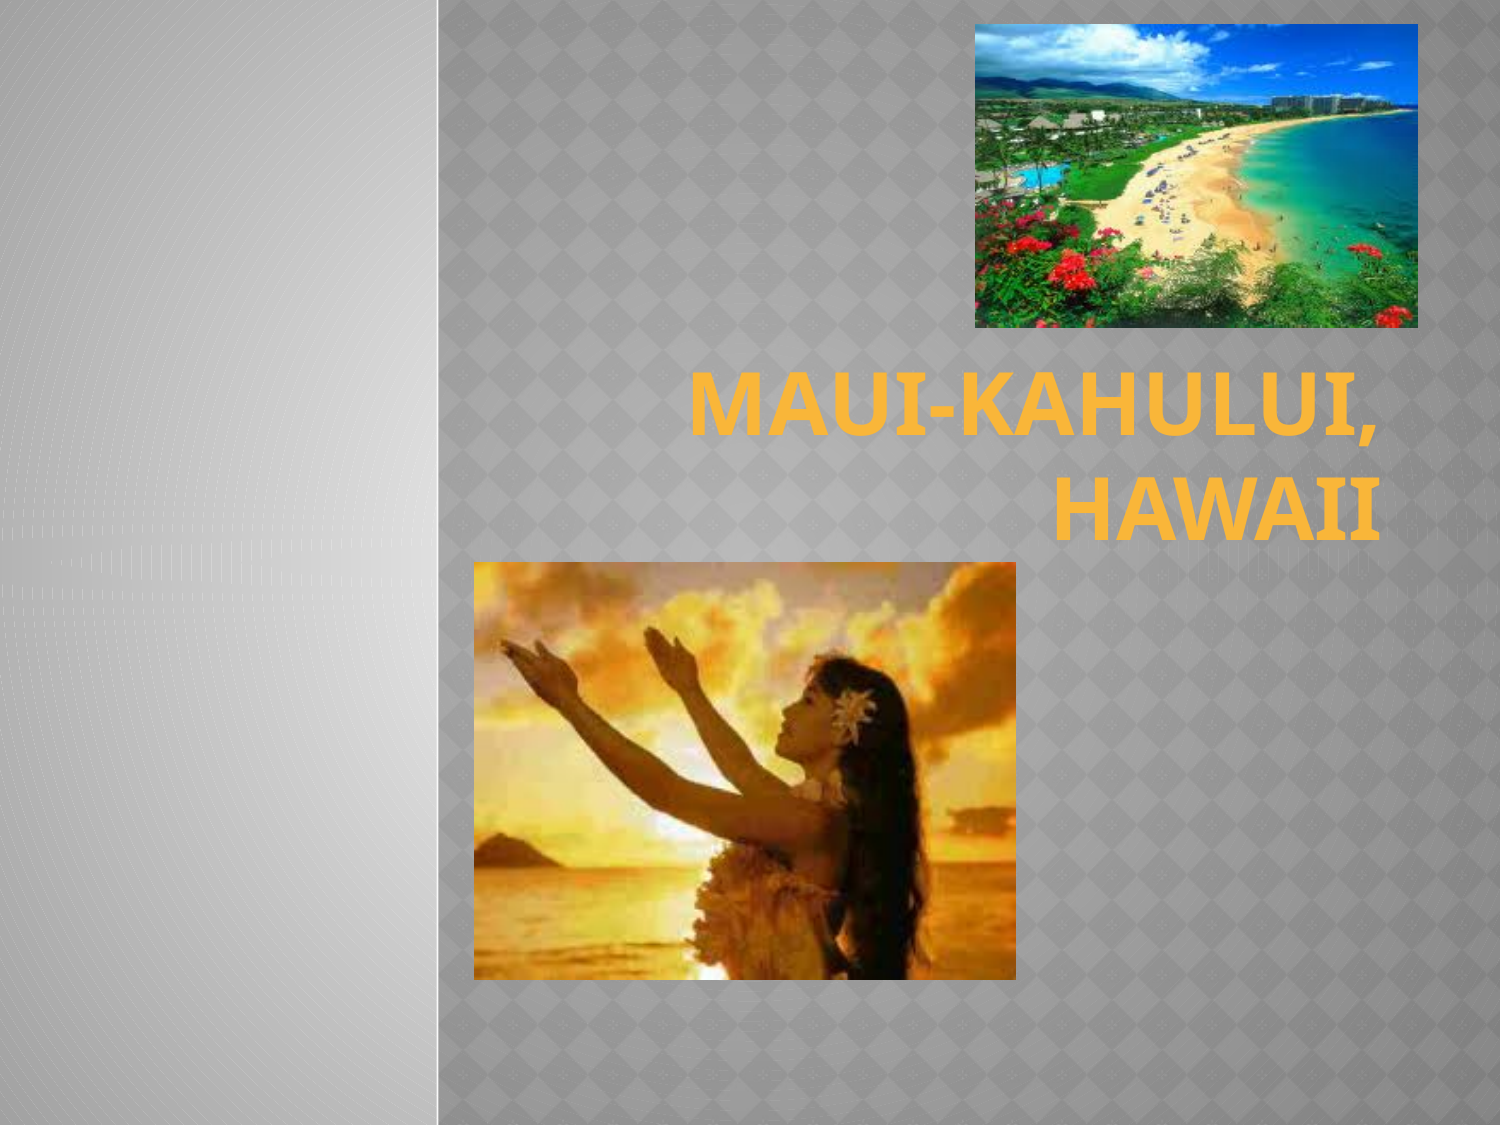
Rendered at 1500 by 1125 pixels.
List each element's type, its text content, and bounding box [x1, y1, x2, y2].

picture [974, 24, 1418, 329]
picture [474, 562, 1016, 981]
title Maui-Kahului, Hawaii [552, 87, 1390, 558]
